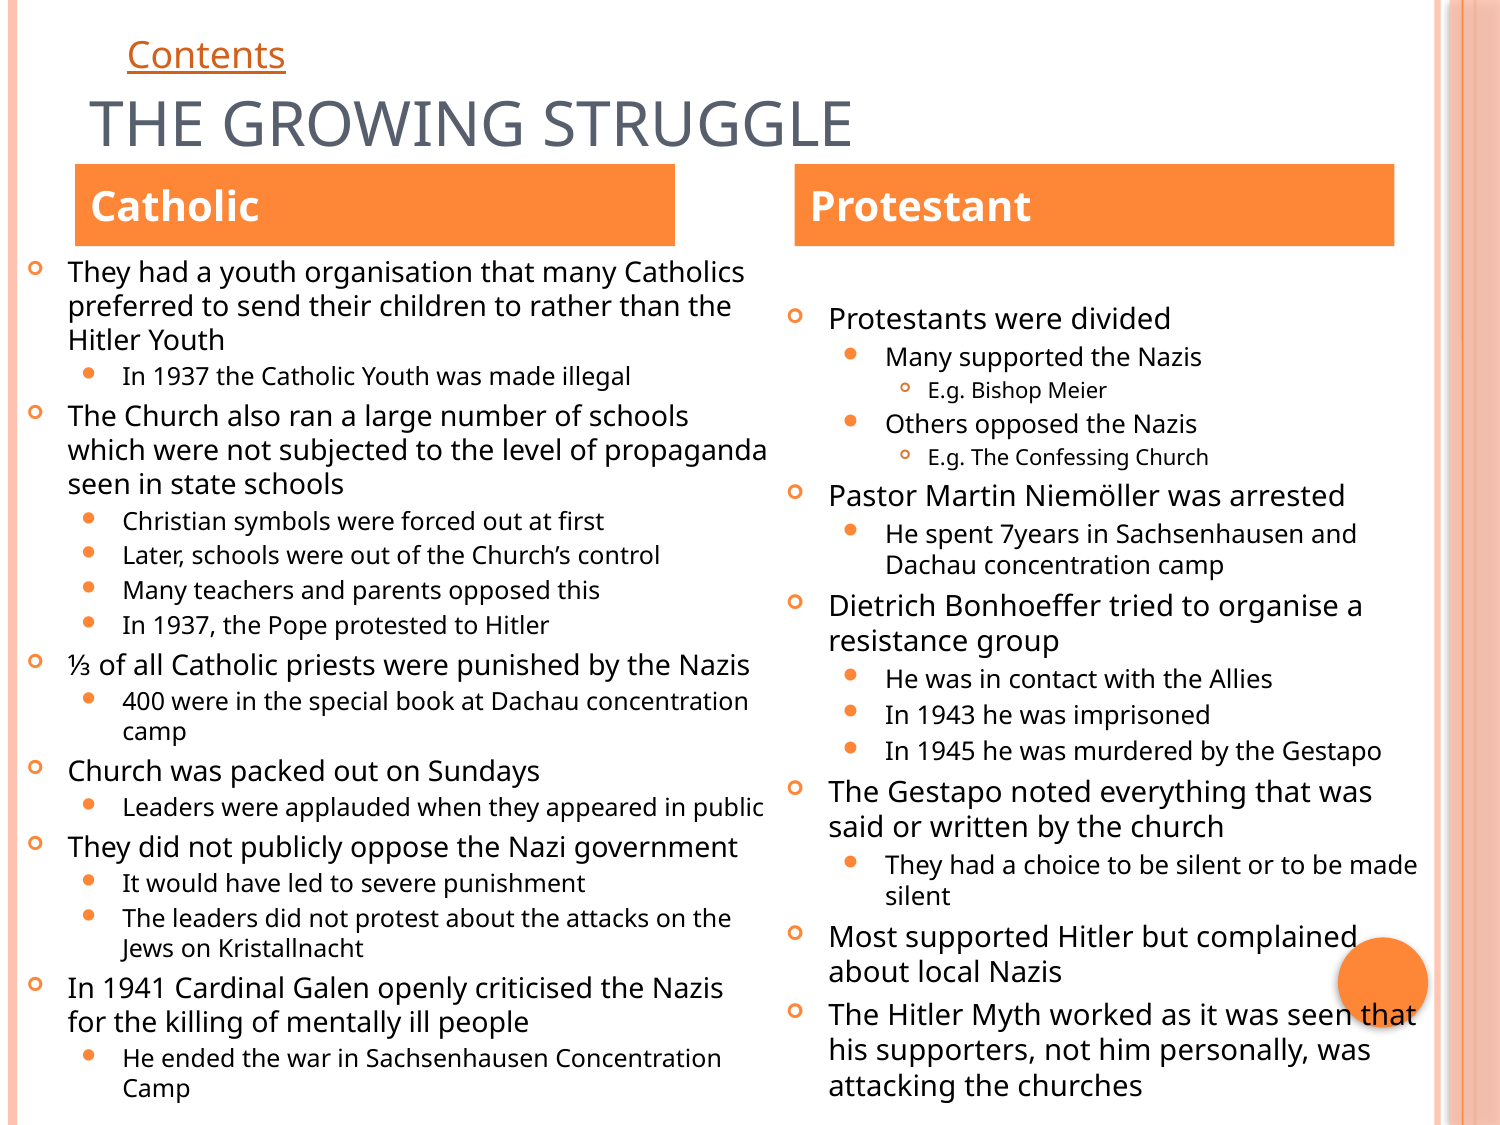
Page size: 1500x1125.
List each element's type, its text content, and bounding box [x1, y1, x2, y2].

title The Growing Struggle [75, 23, 1313, 167]
list Protestants were divided Many supported the Nazis E.g. Bishop Meier Others opposed the Nazis E.g. The Confessing Church Pastor Martin Niemöller was arrested He spent 7years in Sachsenhausen and Dachau concentration camp Dietrich Bonhoeffer tried to organise a resistance group He was in contact with the Allies In 1943 he was imprisoned In 1945 he was murdered by the Gestapo The Gestapo noted everything that was said or written by the church They had a choice to be silent or to be made silent Most supported Hitler but complained about local Nazis The Hitler Myth worked as it was seen that his supporters, not him personally, was attacking the churches [770, 292, 1442, 1125]
list Catholic [74, 163, 676, 247]
list Protestant [794, 163, 1395, 247]
list They had a youth organisation that many Catholics preferred to send their children to rather than the Hitler Youth In 1937 the Catholic Youth was made illegal The Church also ran a large number of schools which were not subjected to the level of propaganda seen in state schools Christian symbols were forced out at first Later, schools were out of the Church’s control Many teachers and parents opposed this In 1937, the Pope protested to Hitler ⅓ of all Catholic priests were punished by the Nazis 400 were in the special book at Dachau concentration camp Church was packed out on Sundays Leaders were applauded when they appeared in public They did not publicly oppose the Nazi government It would have led to severe punishment The leaders did not protest about the attacks on the Jews on Kristallnacht In 1941 Cardinal Galen openly criticised the Nazis for the killing of mentally ill people He ended the war in Sachsenhausen Concentration Camp [11, 245, 786, 1125]
